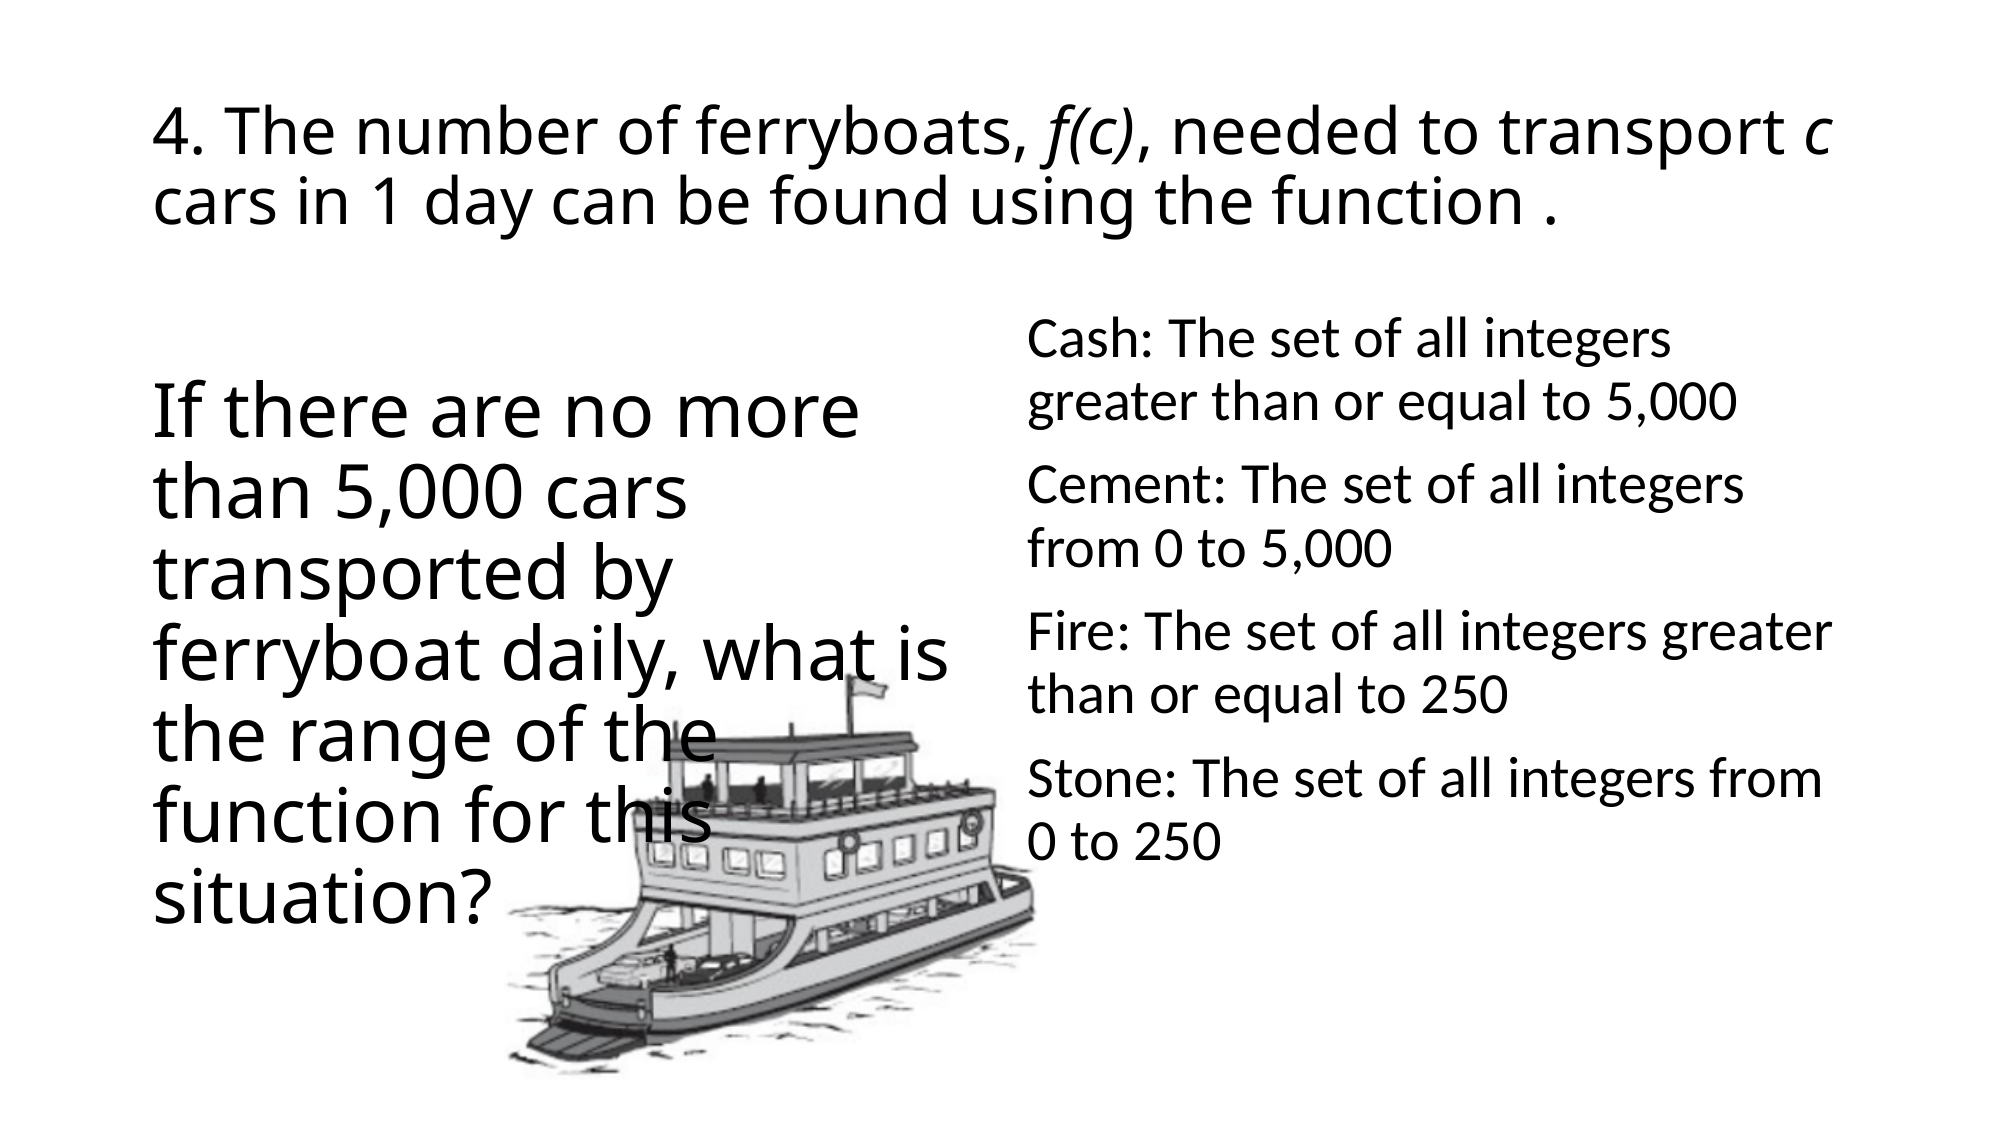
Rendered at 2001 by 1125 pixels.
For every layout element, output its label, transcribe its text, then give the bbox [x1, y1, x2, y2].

picture [426, 659, 1081, 1099]
list Cash: The set of all integers greater than or equal to 5,000 Cement: The set of all integers from 0 to 5,000 Fire: The set of all integers greater than or equal to 250 Stone: The set of all integers from 0 to 250 [1012, 299, 1863, 1014]
list If there are no more than 5,000 cars transported by ferryboat daily, what is the range of the function for this situation? [137, 299, 988, 1014]
